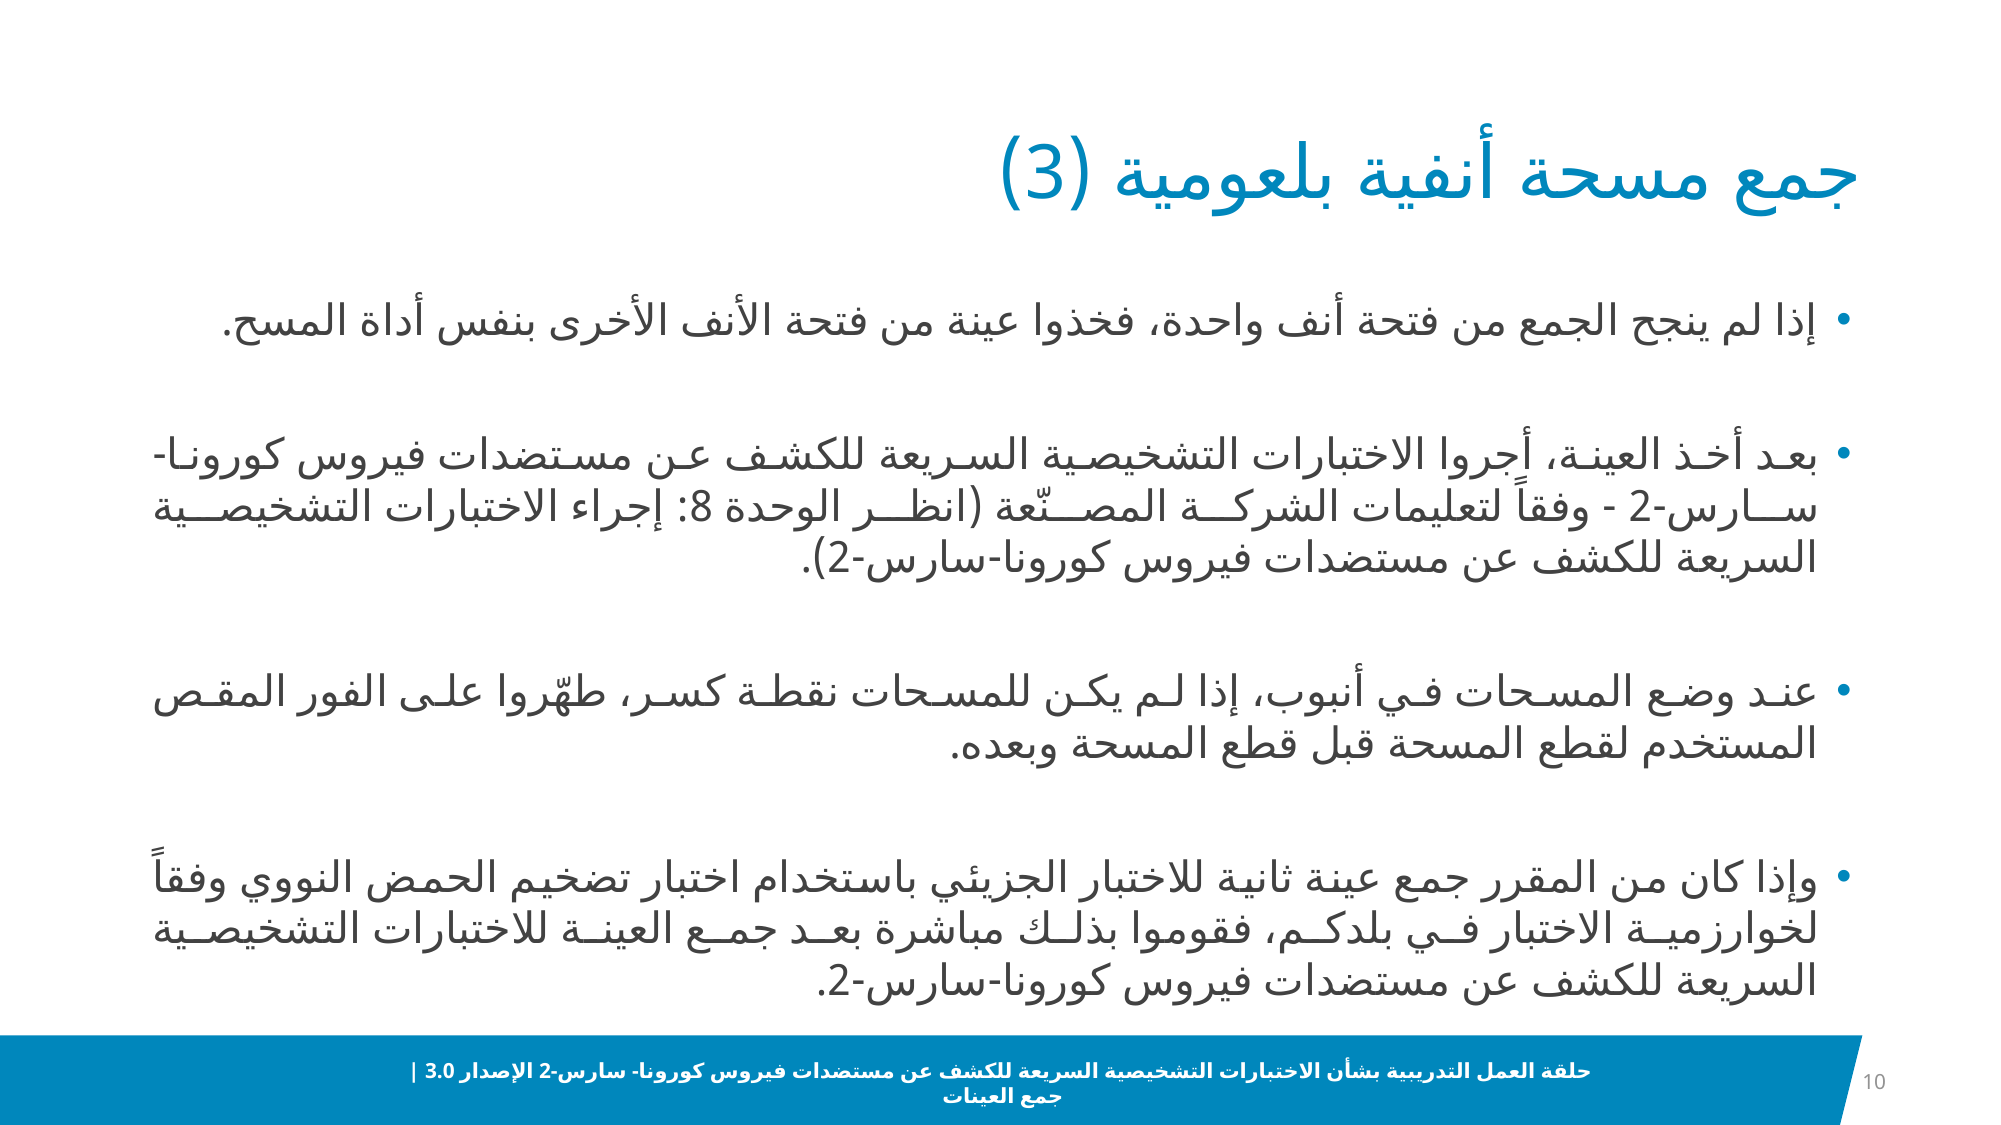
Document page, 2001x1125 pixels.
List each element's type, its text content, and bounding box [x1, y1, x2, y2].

footer حلقة العمل التدريبية بشأن الاختبارات التشخيصية السريعة للكشف عن مستضدات فيروس كورونا- سارس-2 الإصدار 3.0 | جمع العينات [399, 1041, 1600, 1124]
slide_number 10 [1862, 1035, 1947, 1125]
title جمع مسحة أنفية بلعومية (3) [137, 59, 1863, 215]
list إذا لم ينجح الجمع من فتحة أنف واحدة، فخذوا عينة من فتحة الأنف الأخرى بنفس أداة المسح. بعد أخذ العينة، أجروا الاختبارات التشخيصية السريعة للكشف عن مستضدات فيروس كورونا-سارس-2 - وفقاً لتعليمات الشركة المصنّعة (انظر الوحدة 8: إجراء الاختبارات التشخيصية السريعة للكشف عن مستضدات فيروس كورونا-سارس-2). عند وضع المسحات في أنبوب، إذا لم يكن للمسحات نقطة كسر، طهّروا على الفور المقص المستخدم لقطع المسحة قبل قطع المسحة وبعده. وإذا كان من المقرر جمع عينة ثانية للاختبار الجزيئي باستخدام اختبار تضخيم الحمض النووي وفقاً لخوارزمية الاختبار في بلدكم، فقوموا بذلك مباشرة بعد جمع العينة للاختبارات التشخيصية السريعة للكشف عن مستضدات فيروس كورونا-سارس-2. [137, 284, 1863, 1014]
